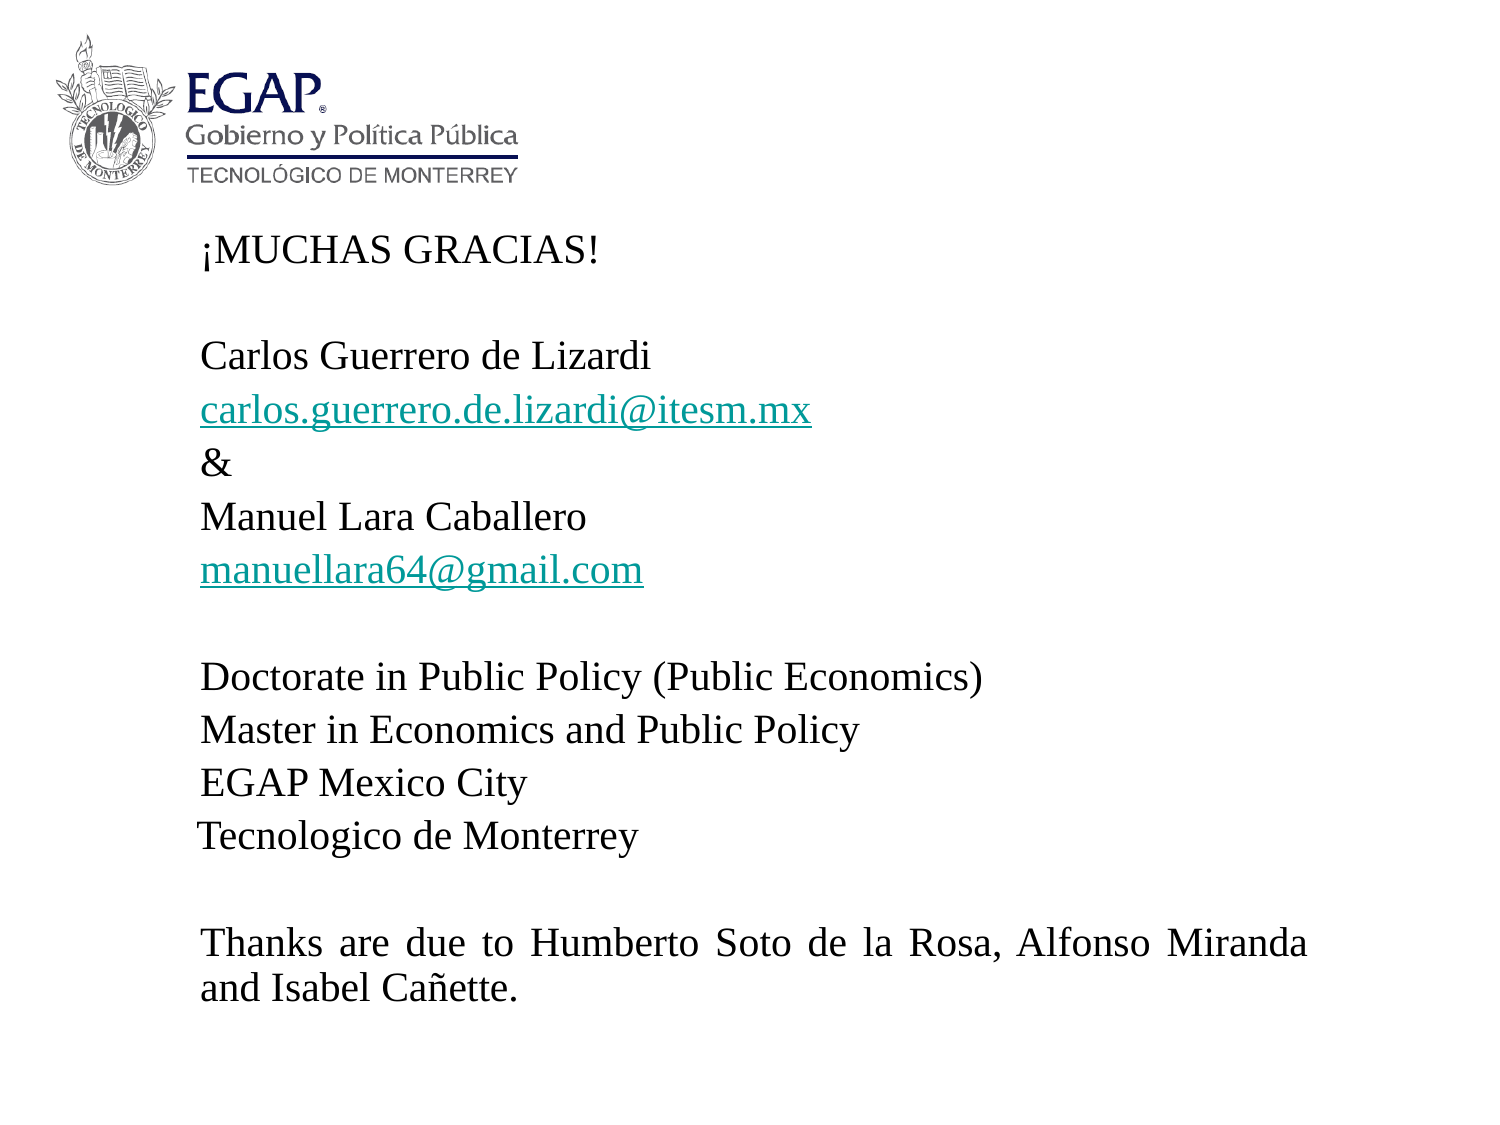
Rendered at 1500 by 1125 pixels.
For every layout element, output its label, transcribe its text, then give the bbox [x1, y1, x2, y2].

list ¡MUCHAS GRACIAS! Carlos Guerrero de Lizardi carlos.guerrero.de.lizardi@itesm.mx & Manuel Lara Caballero manuellara64@gmail.com Doctorate in Public Policy (Public Economics) Master in Economics and Public Policy EGAP Mexico City Tecnologico de Monterrey Thanks are due to Humberto Soto de la Rosa, Alfonso Miranda and Isabel Cañette. [128, 219, 1325, 1071]
picture [41, 30, 535, 202]
